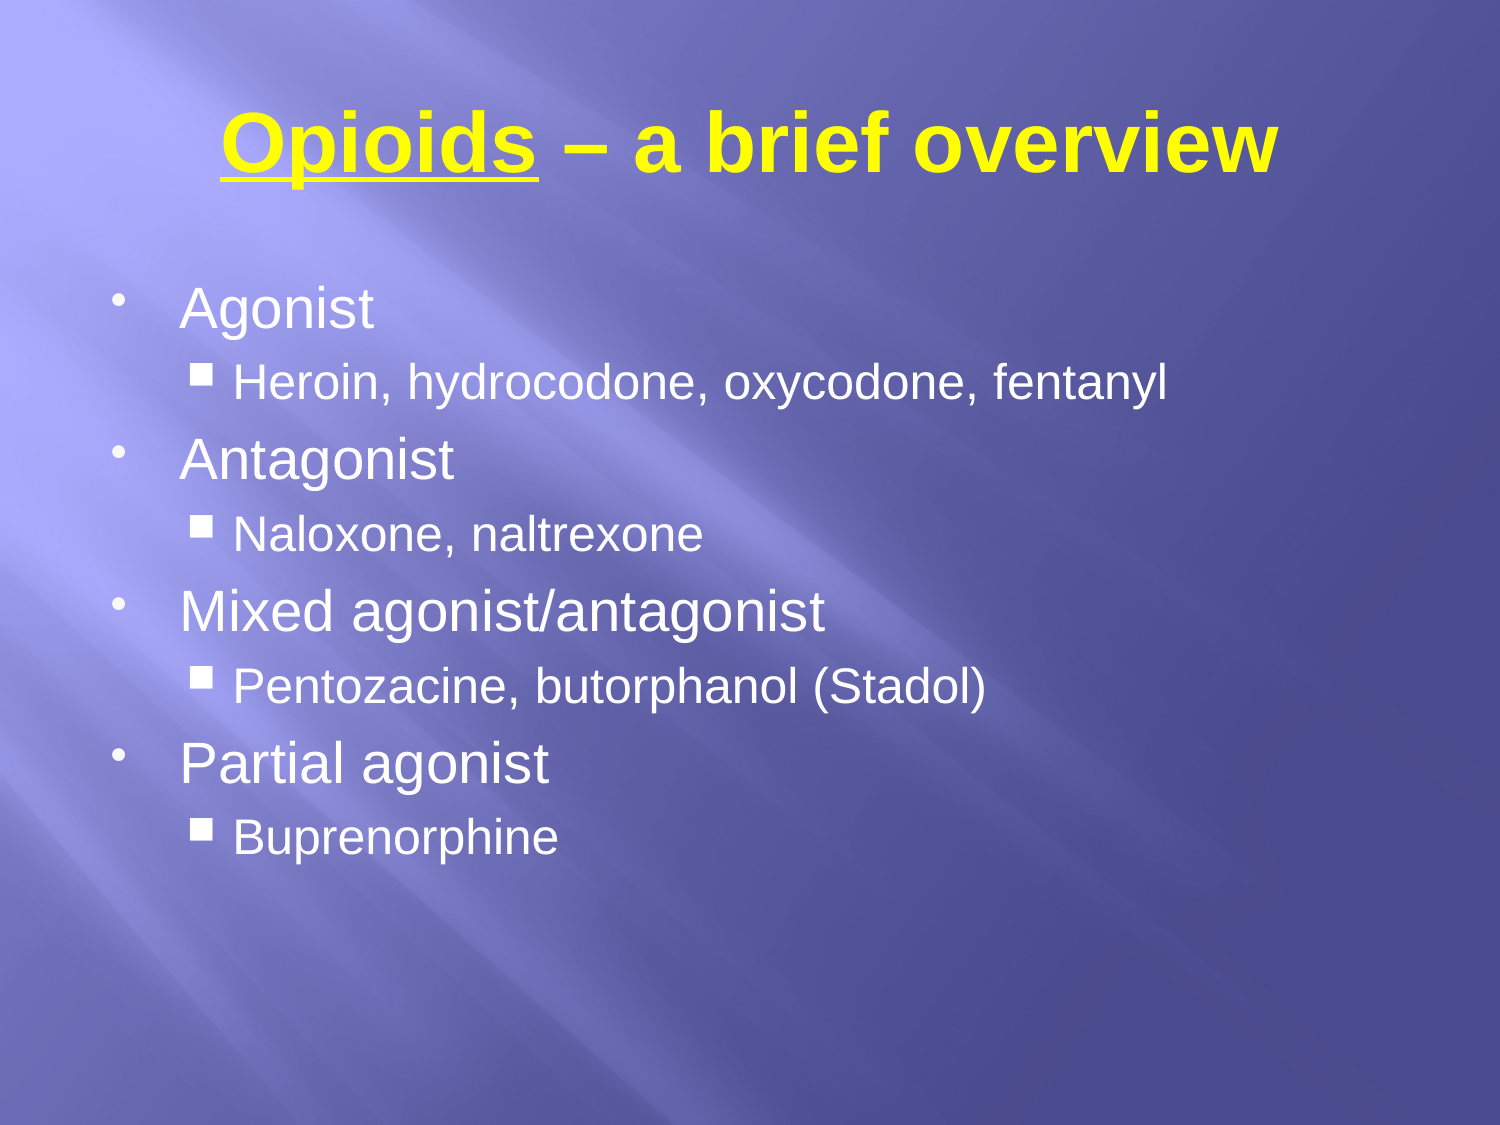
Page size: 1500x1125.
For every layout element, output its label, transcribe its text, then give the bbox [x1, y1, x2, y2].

list Agonist Heroin, hydrocodone, oxycodone, fentanyl Antagonist Naloxone, naltrexone Mixed agonist/antagonist Pentozacine, butorphanol (Stadol) Partial agonist Buprenorphine [75, 262, 1425, 1035]
title Opioids – a brief overview [75, 45, 1425, 233]
